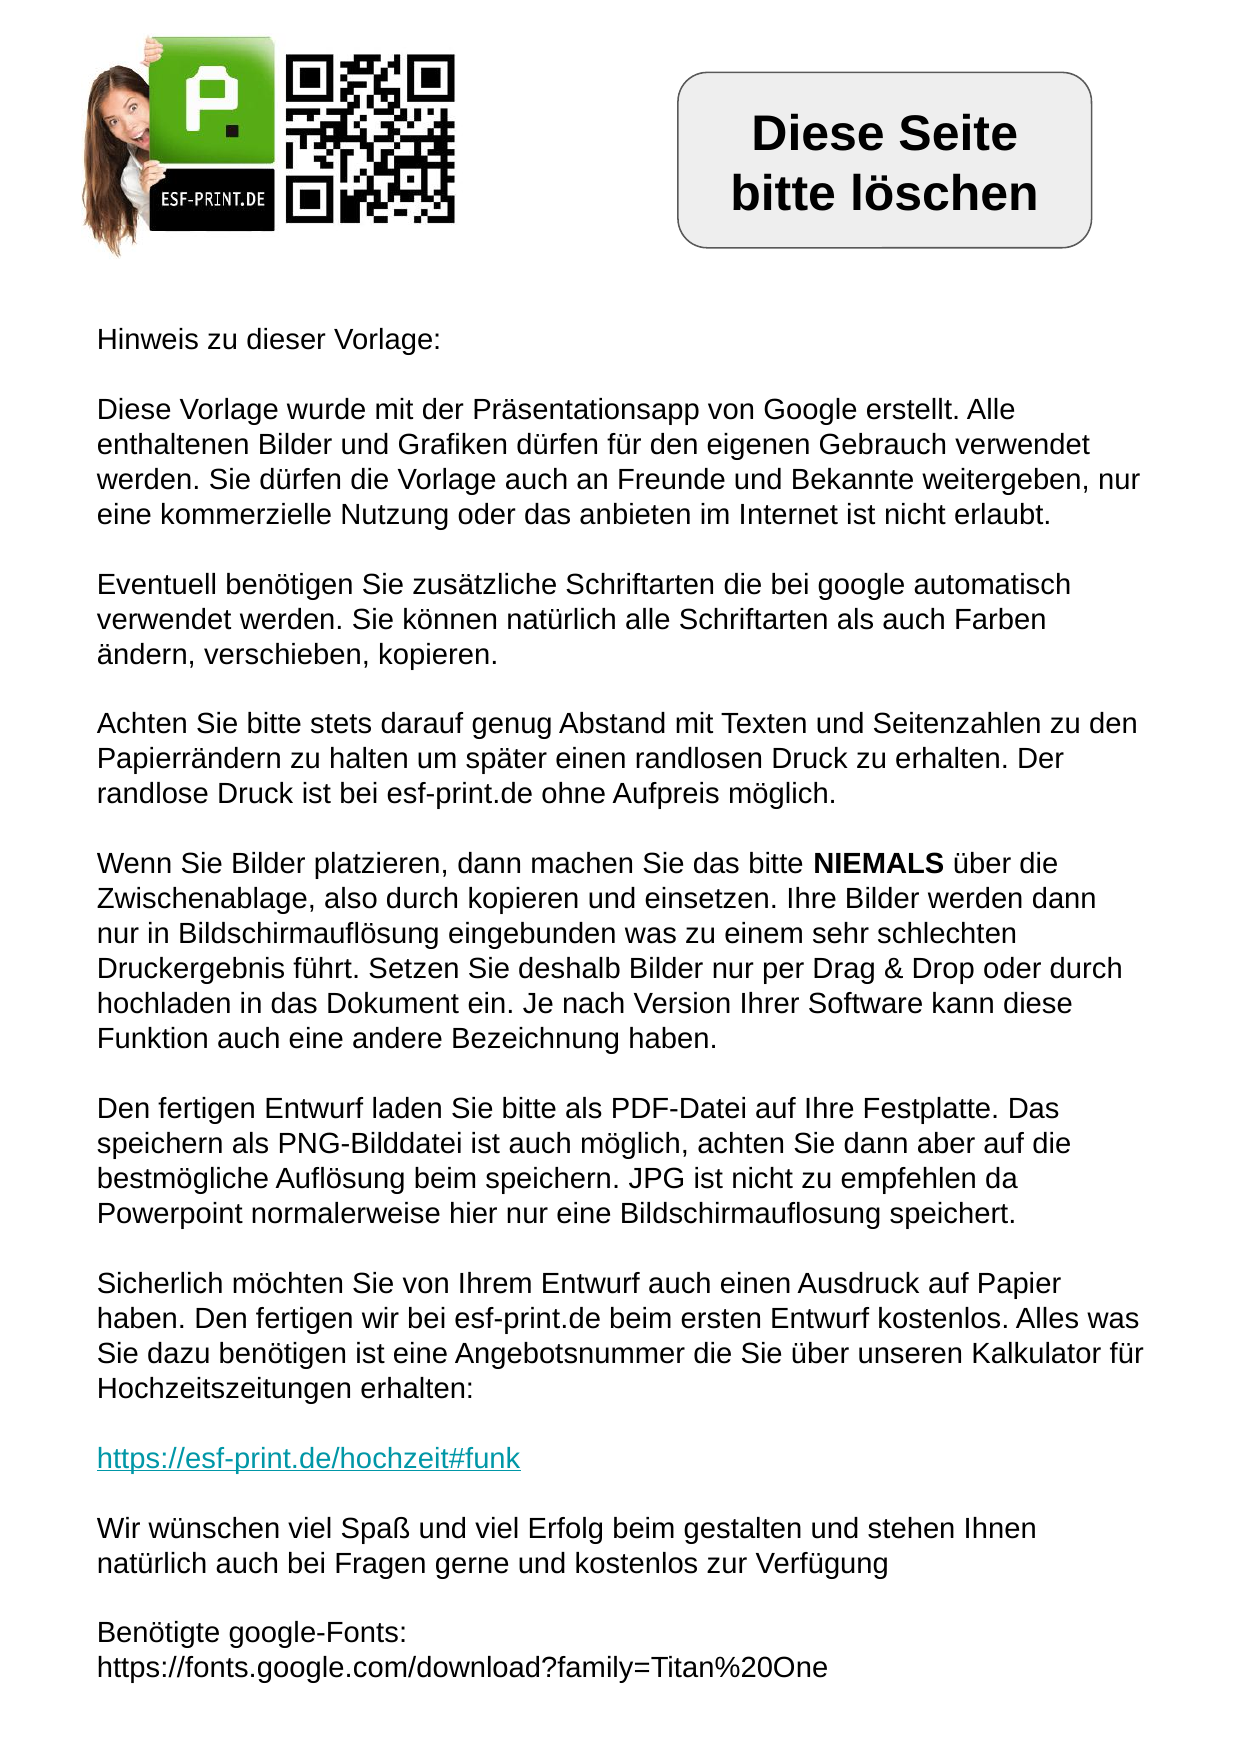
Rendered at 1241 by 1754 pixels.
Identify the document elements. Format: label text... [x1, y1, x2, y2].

picture [81, 33, 469, 260]
text_box Diese Seite bitte löschen [677, 72, 1092, 248]
text_box Hinweis zu dieser Vorlage: Diese Vorlage wurde mit der Präsentationsapp von Google erstellt. Alle enthaltenen Bilder und Grafiken dürfen für den eigenen Gebrauch verwendet werden. Sie dürfen die Vorlage auch an Freunde und Bekannte weitergeben, nur eine kommerzielle Nutzung oder das anbieten im Internet ist nicht erlaubt. Eventuell benötigen Sie zusätzliche Schriftarten die bei google automatisch verwendet werden. Sie können natürlich alle Schriftarten als auch Farben ändern, verschieben, kopieren. Achten Sie bitte stets darauf genug Abstand mit Texten und Seitenzahlen zu den Papierrändern zu halten um später einen randlosen Druck zu erhalten. Der randlose Druck ist bei esf-print.de ohne Aufpreis möglich. Wenn Sie Bilder platzieren, dann machen Sie das bitte NIEMALS über die Zwischenablage, also durch kopieren und einsetzen. Ihre Bilder werden dann nur in Bildschirmauflösung eingebunden was zu einem sehr schlechten Druckergebnis führt. Setzen Sie deshalb Bilder nur per Drag & Drop oder durch hochladen in das Dokument ein. Je nach Version Ihrer Software kann diese Funktion auch eine andere Bezeichnung haben. Den fertigen Entwurf laden Sie bitte als PDF-Datei auf Ihre Festplatte. Das speichern als PNG-Bilddatei ist auch möglich, achten Sie dann aber auf die bestmögliche Auflösung beim speichern. JPG ist nicht zu empfehlen da Powerpoint normalerweise hier nur eine Bildschirmauflosung speichert. Sicherlich möchten Sie von Ihrem Entwurf auch einen Ausdruck auf Papier haben. Den fertigen wir bei esf-print.de beim ersten Entwurf kostenlos. Alles was Sie dazu benötigen ist eine Angebotsnummer die Sie über unseren Kalkulator für Hochzeitszeitungen erhalten: https://esf-print.de/hochzeit#funk Wir wünschen viel Spaß und viel Erfolg beim gestalten und stehen Ihnen natürlich auch bei Fragen gerne und kostenlos zur Verfügung Benötigte google-Fonts: https://fonts.google.com/download?family=Titan%20One [81, 305, 1161, 1737]
